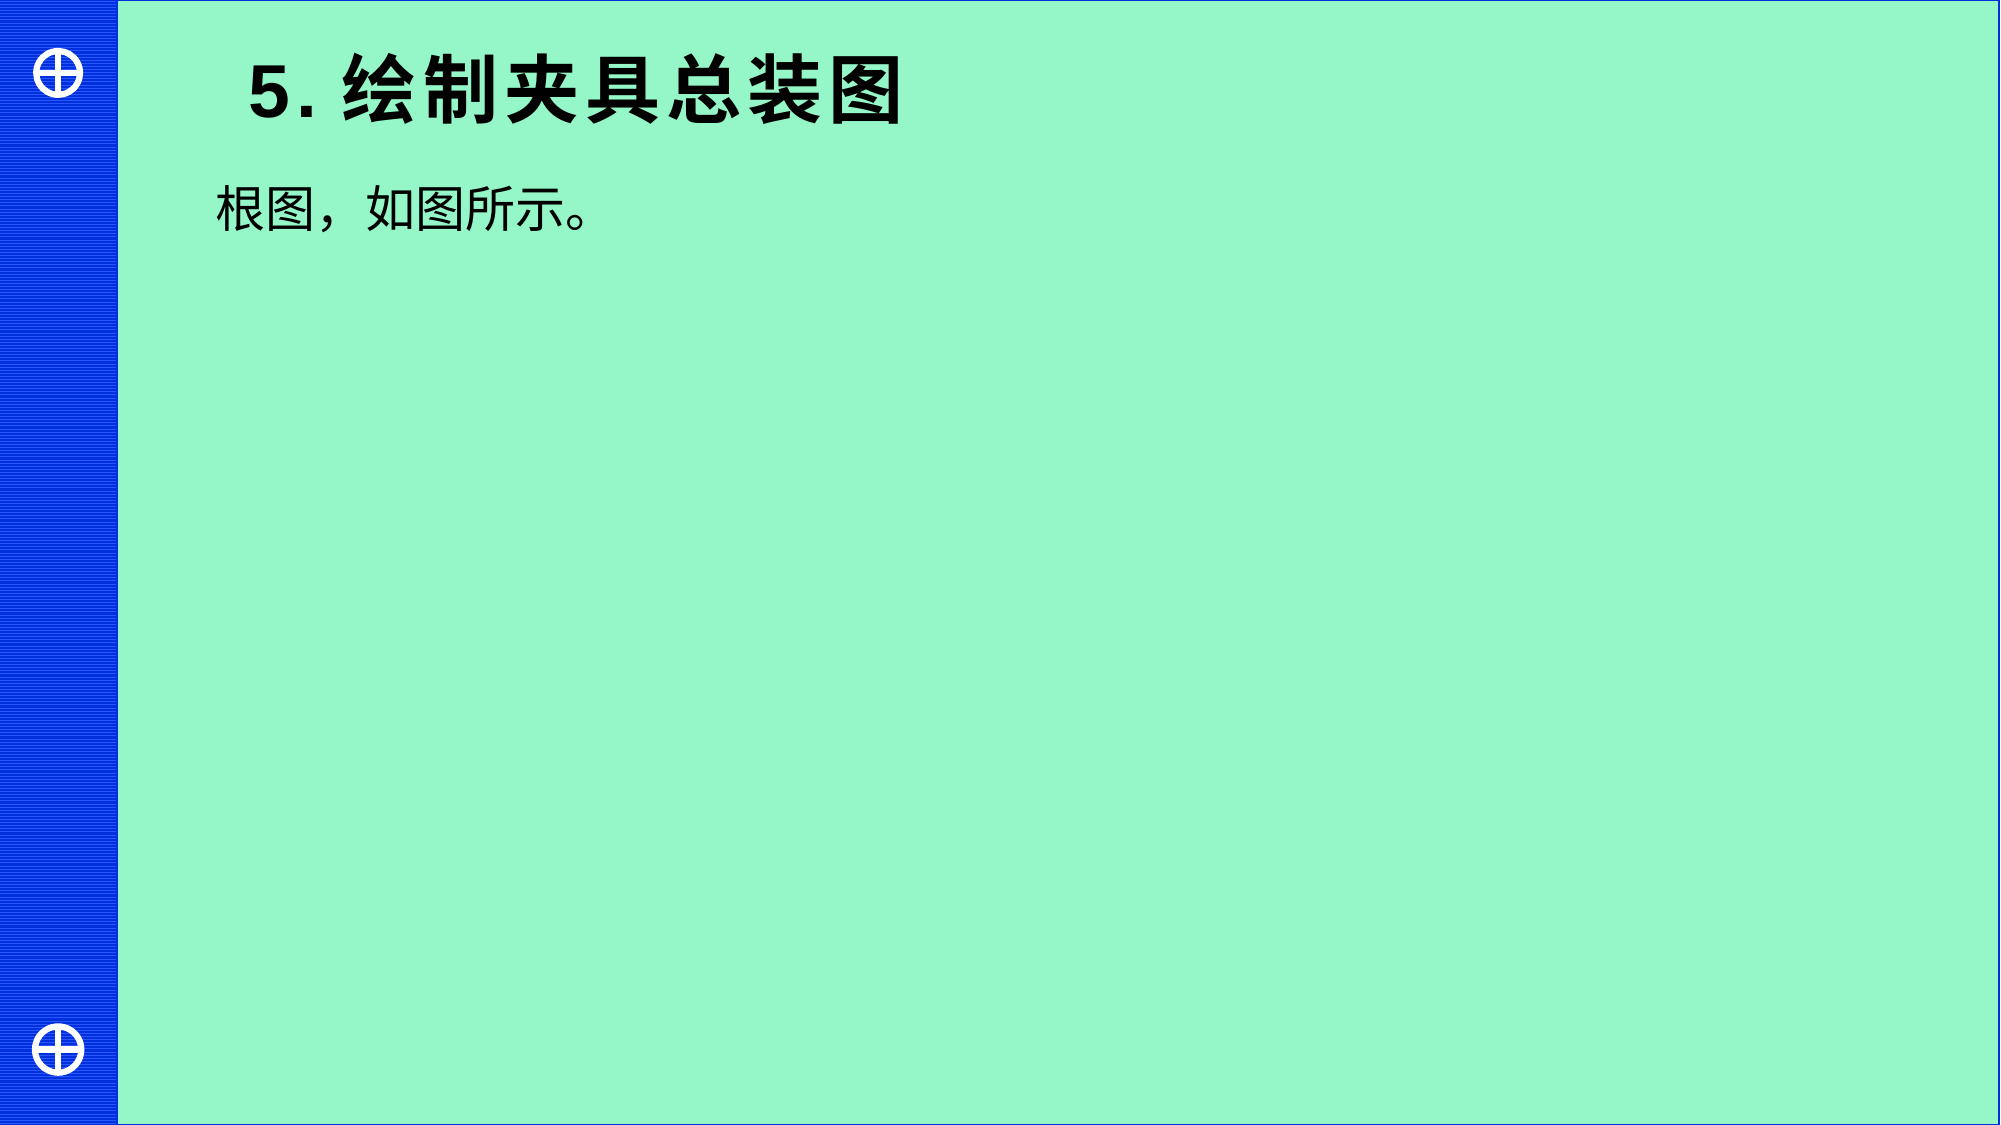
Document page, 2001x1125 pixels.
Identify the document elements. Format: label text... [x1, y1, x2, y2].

text_box 根图，如图所示。 [126, 139, 1833, 245]
text_box 5.绘制夹具总装图 [126, 18, 1414, 139]
